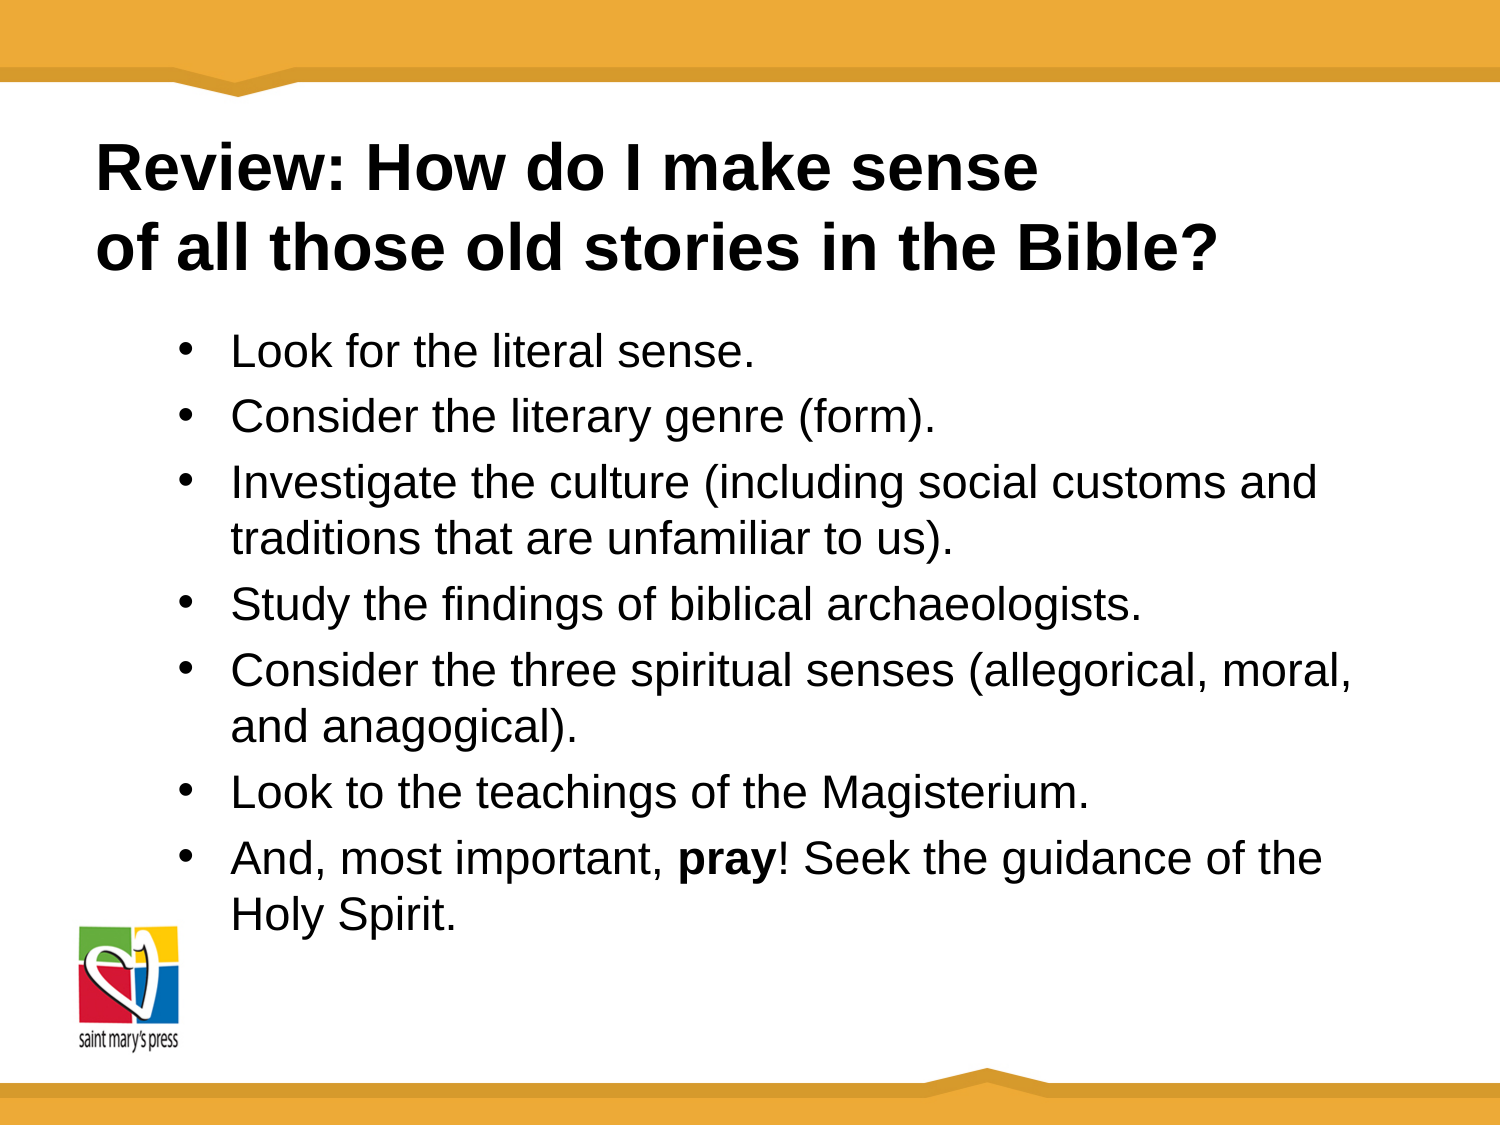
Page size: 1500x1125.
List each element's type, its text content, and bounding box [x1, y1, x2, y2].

picture [0, 0, 1500, 1125]
list Look for the literal sense. Consider the literary genre (form). Investigate the culture (including social customs and traditions that are unfamiliar to us). Study the findings of biblical archaeologists. Consider the three spiritual senses (allegorical, moral, and anagogical). Look to the teachings of the Magisterium. And, most important, pray! Seek the guidance of the Holy Spirit. [162, 312, 1400, 950]
title Review: How do I make sense of all those old stories in the Bible? [80, 200, 1431, 288]
